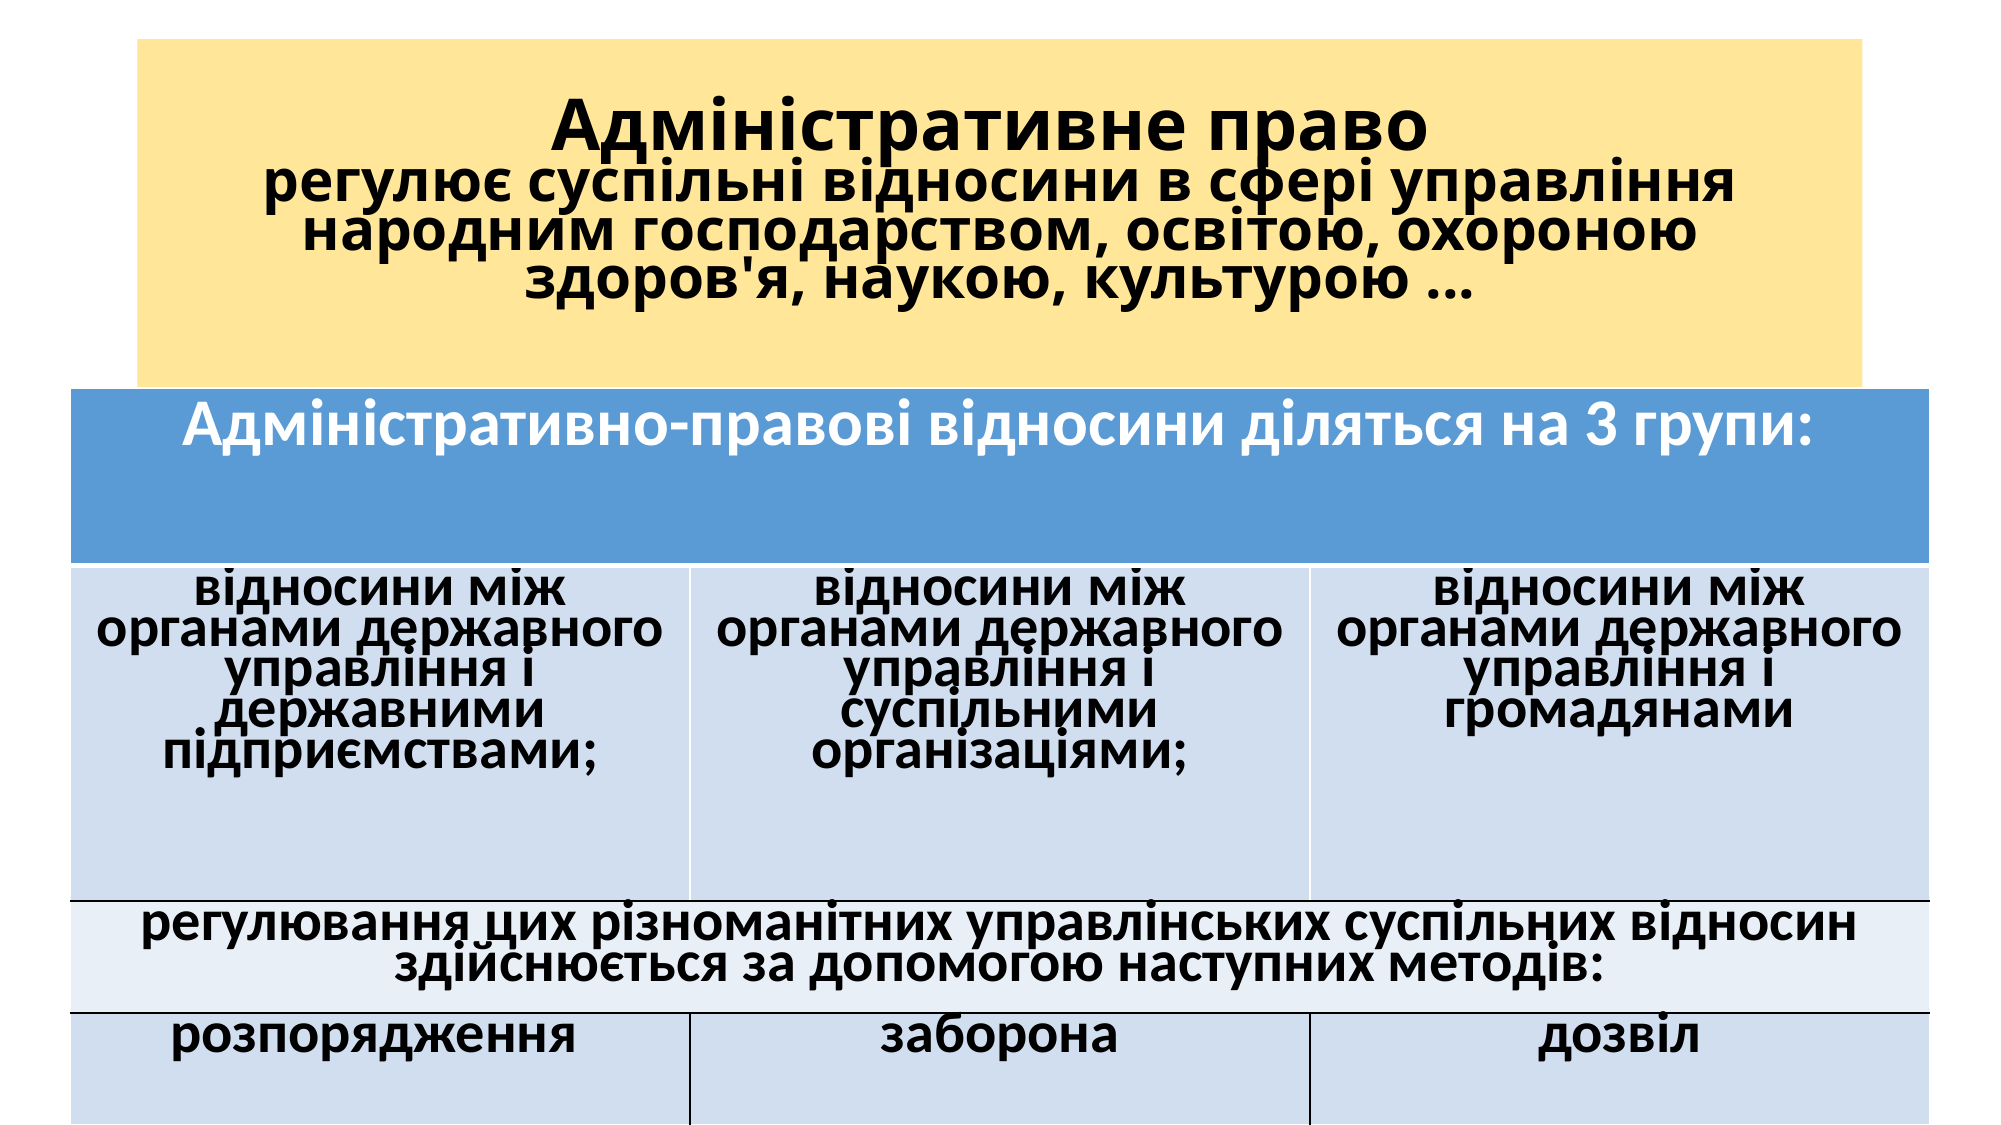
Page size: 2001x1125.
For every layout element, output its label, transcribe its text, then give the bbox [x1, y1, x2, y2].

table_cell відносини між органами державного управління і громадянами [1311, 568, 1929, 900]
table_cell відносини між органами державного управління і державними підприємствами; [71, 568, 689, 900]
table_cell регулювання цих різноманітних управлінських суспільних відносин здійснюється за допомогою наступних методів: [71, 902, 1929, 1012]
table_cell розпорядження [71, 1014, 689, 1124]
table_header Адміністративно-правові відносини діляться на 3 групи: [71, 389, 1929, 563]
table_cell відносини між органами державного управління і суспільними організаціями; [691, 568, 1309, 900]
table_cell заборона [691, 1014, 1309, 1124]
table_cell дозвіл [1311, 1014, 1929, 1124]
title Адміністративне право регулює суспільні відносини в сфері управління народним господарством, освітою, охороною здоров'я, наукою, культурою ... [137, 39, 1863, 387]
